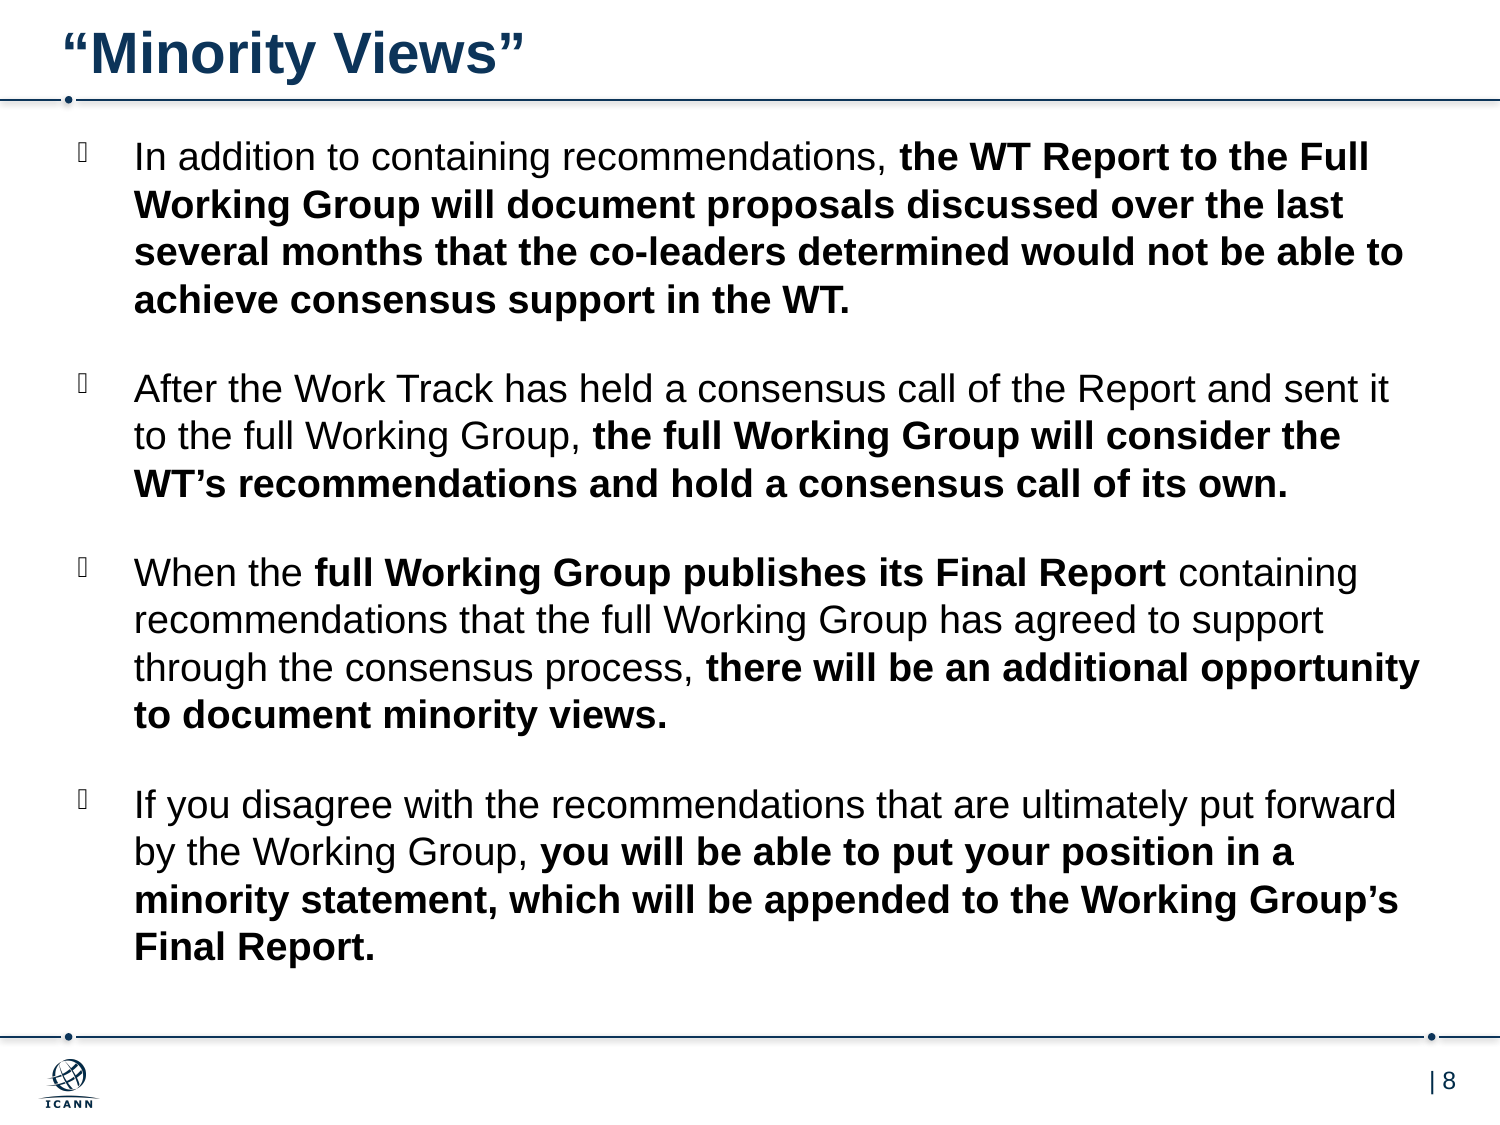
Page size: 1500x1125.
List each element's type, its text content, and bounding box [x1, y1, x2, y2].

list In addition to containing recommendations, the WT Report to the Full Working Group will document proposals discussed over the last several months that the co-leaders determined would not be able to achieve consensus support in the WT. After the Work Track has held a consensus call of the Report and sent it to the full Working Group, the full Working Group will consider the WT’s recommendations and hold a consensus call of its own. When the full Working Group publishes its Final Report containing recommendations that the full Working Group has agreed to support through the consensus process, there will be an additional opportunity to document minority views. If you disagree with the recommendations that are ultimately put forward by the Working Group, you will be able to put your position in a minority statement, which will be appended to the Working Group’s Final Report. [77, 131, 1433, 996]
picture [38, 1059, 100, 1108]
title “Minority Views” [61, 7, 1467, 82]
